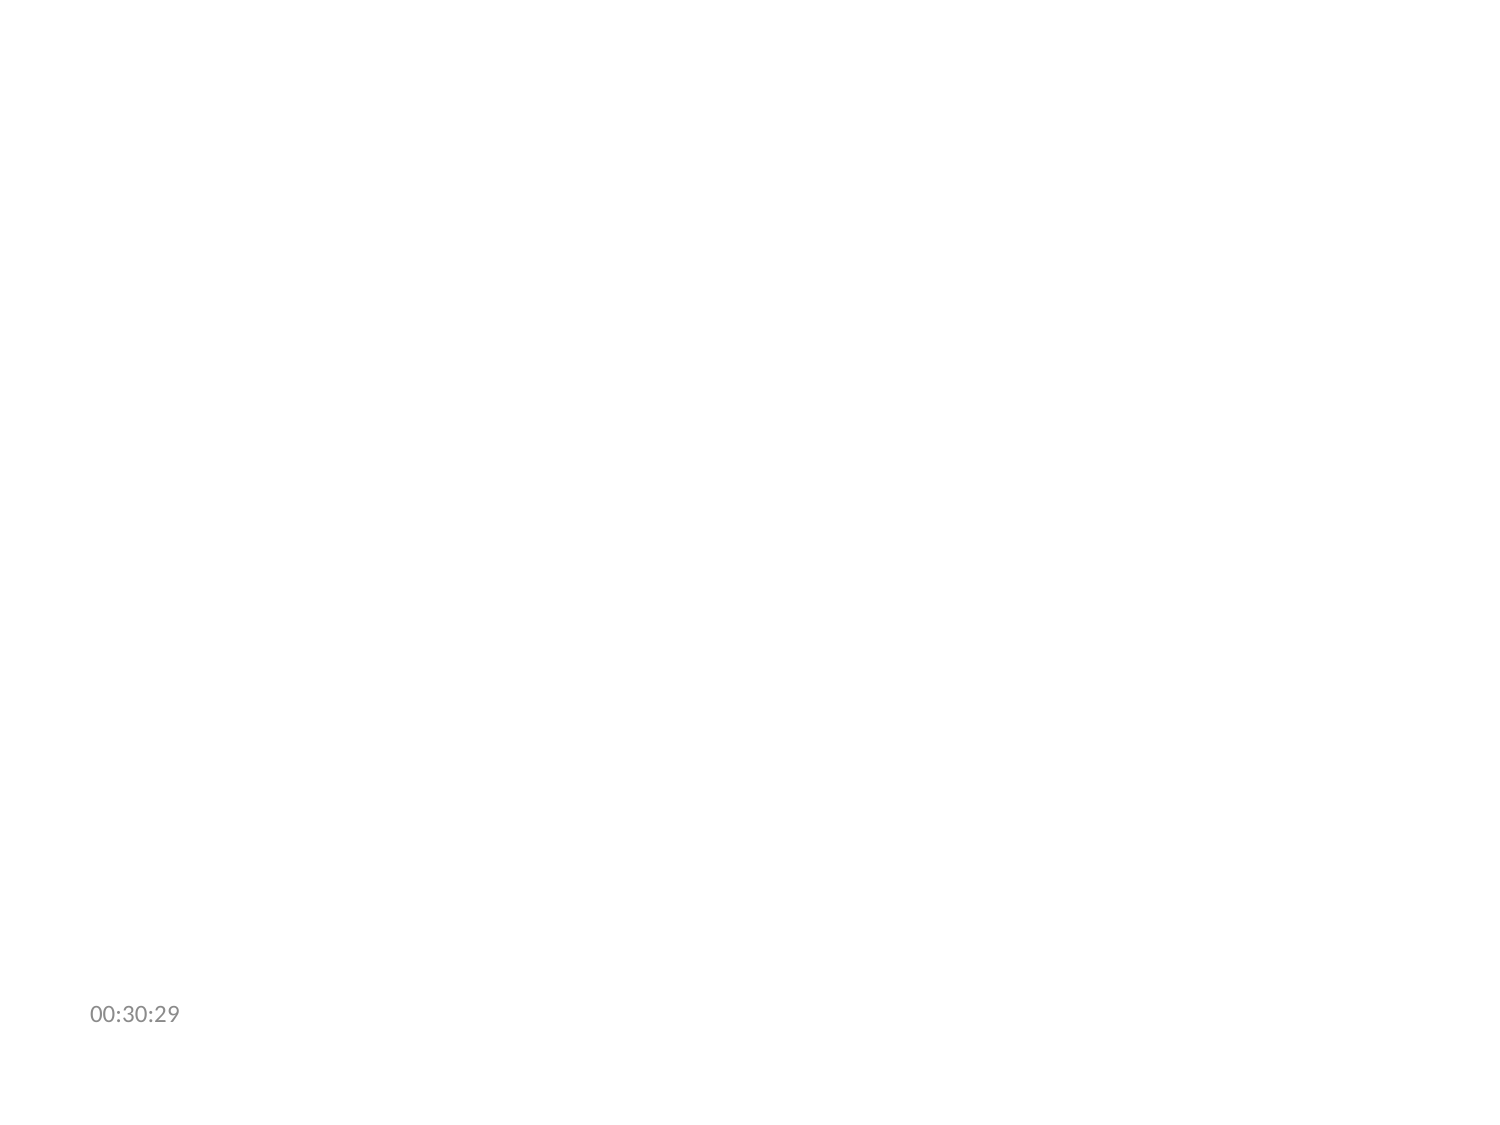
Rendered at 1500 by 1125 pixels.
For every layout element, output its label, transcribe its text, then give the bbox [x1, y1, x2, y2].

text_box 15:35:09 [75, 982, 425, 1043]
